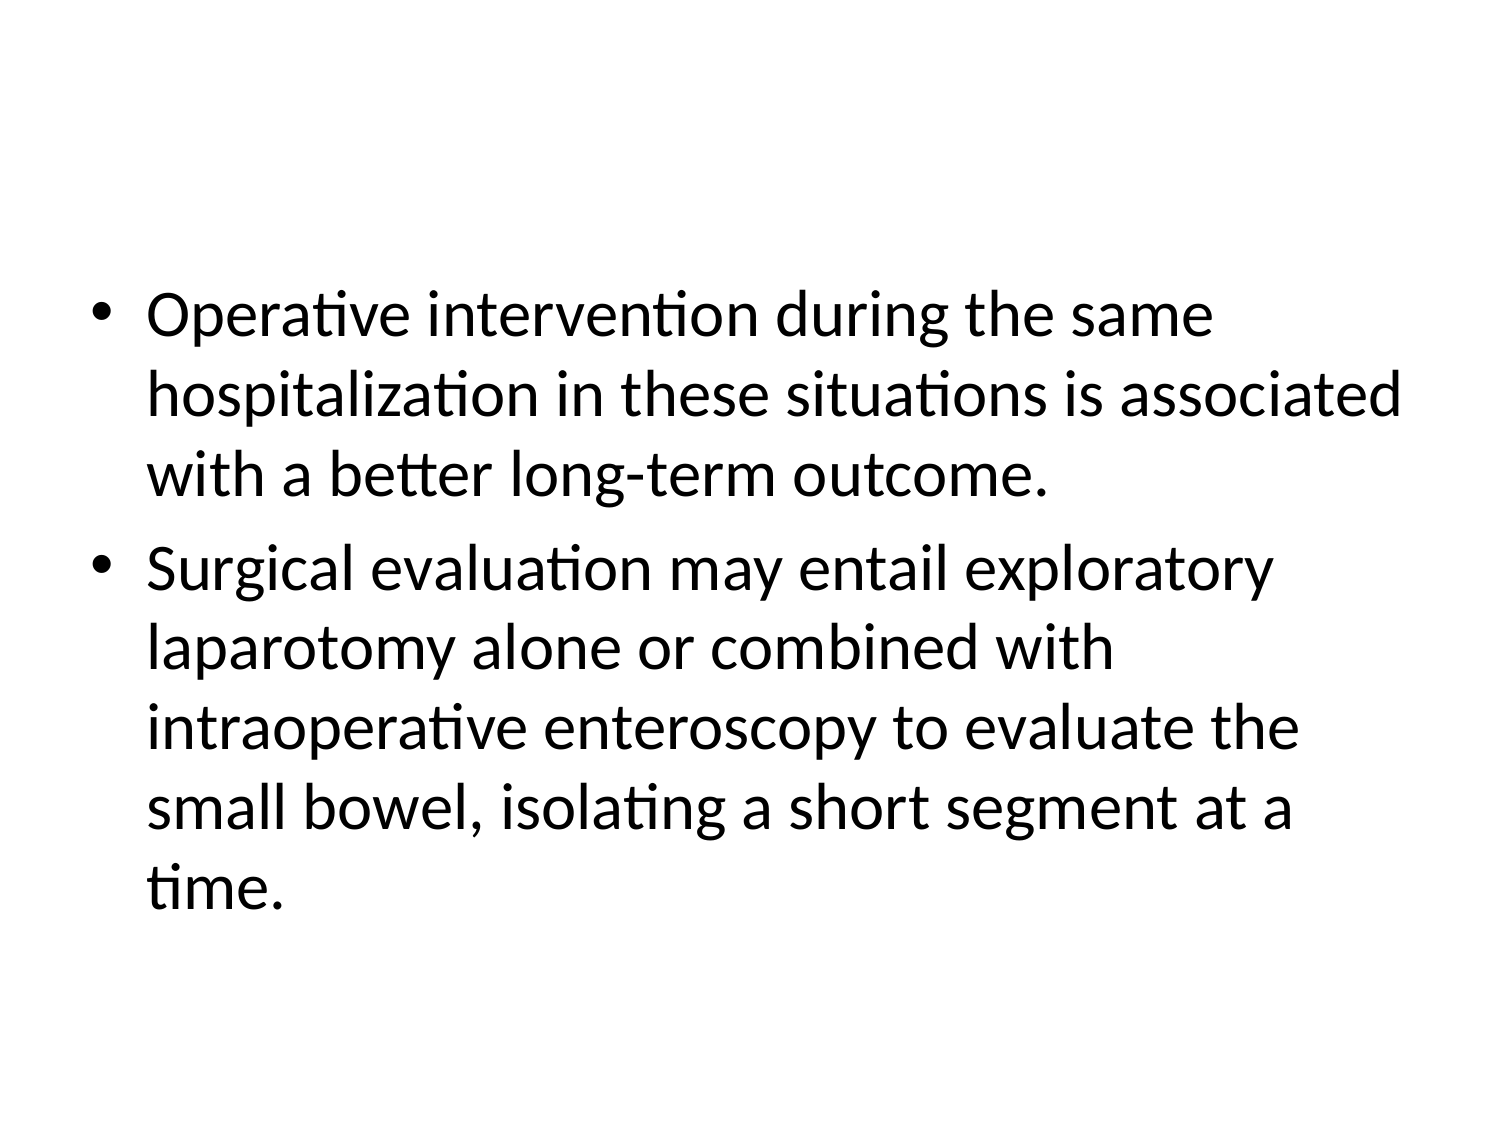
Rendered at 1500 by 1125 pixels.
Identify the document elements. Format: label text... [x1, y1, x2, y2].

list Operative intervention during the same hospitalization in these situations is associated with a better long-term outcome. Surgical evaluation may entail exploratory laparotomy alone or combined with intraoperative enteroscopy to evaluate the small bowel, isolating a short segment at a time. [75, 262, 1425, 1005]
